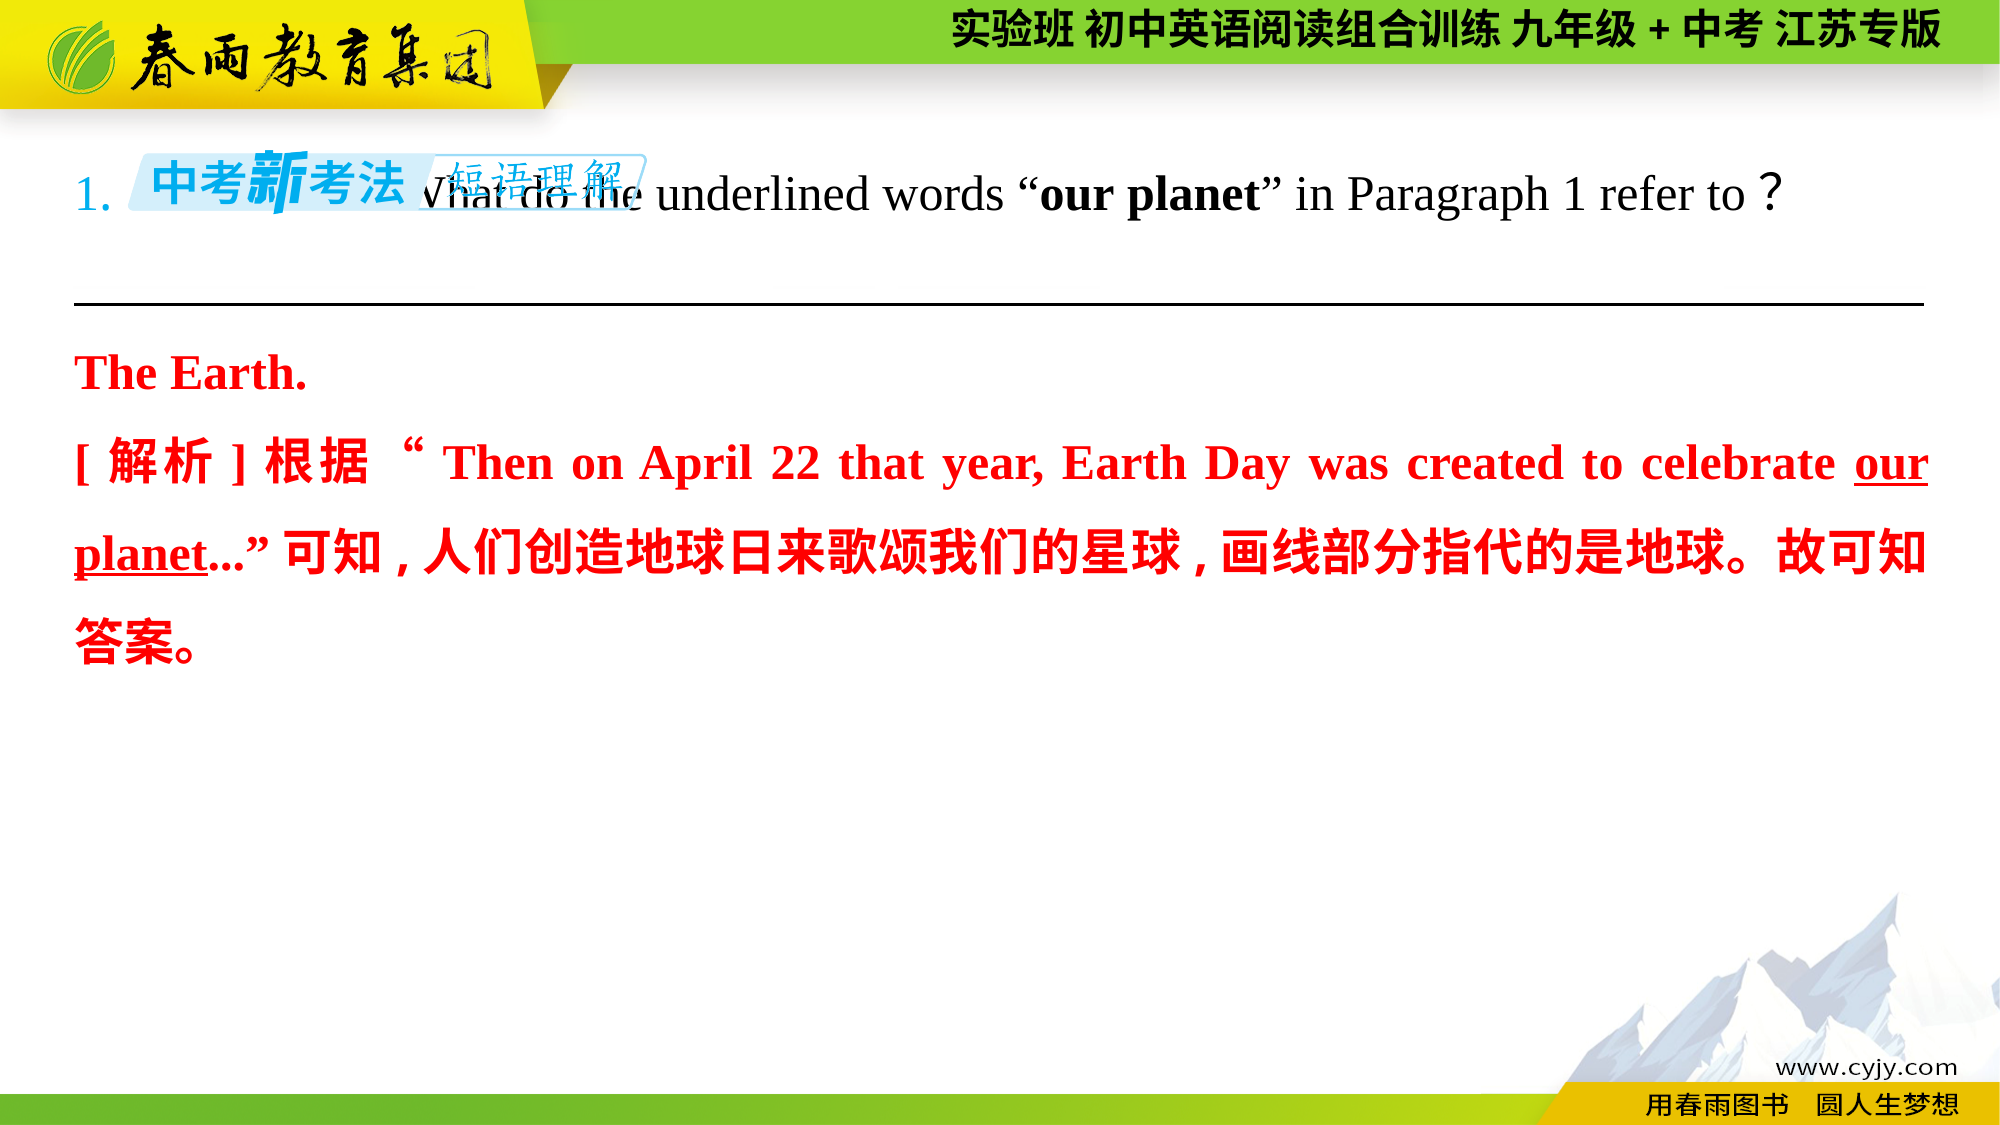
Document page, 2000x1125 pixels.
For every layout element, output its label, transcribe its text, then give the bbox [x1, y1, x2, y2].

text_box The Earth. [59, 301, 1944, 392]
picture [0, 0, 2000, 1125]
text_box [解析]根据“Then on April 22 that year, Earth Day was created to celebrate our planet...”可知,人们创造地球日来歌颂我们的星球,画线部分指代的是地球。故可知答案。 [59, 392, 1944, 678]
list 1. What do the underlined words “our planet” in Paragraph 1 refer to？ ———————— —— ———— ———— [59, 122, 1944, 301]
